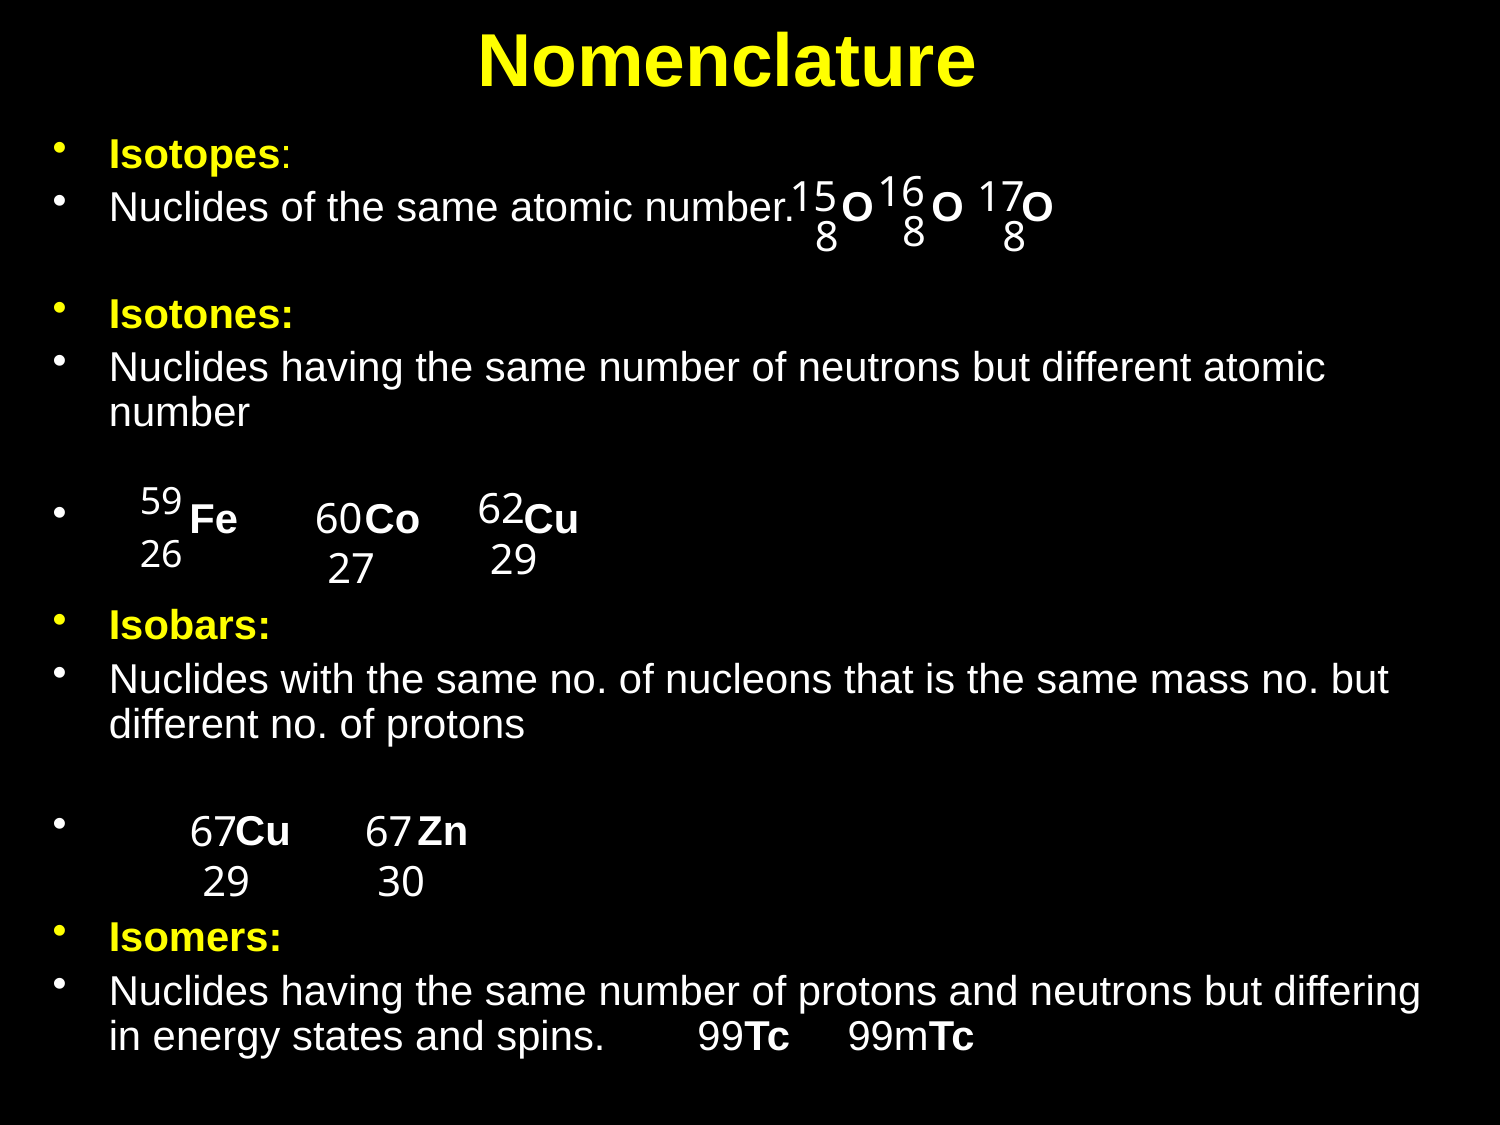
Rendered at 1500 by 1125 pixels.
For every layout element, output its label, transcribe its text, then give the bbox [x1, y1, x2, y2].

text_box 8 [887, 222, 950, 263]
list Isotopes: Nuclides of the same atomic number. O O O Isotones: Nuclides having the same number of neutrons but different atomic number Fe Co Cu Isobars: Nuclides with the same no. of nucleons that is the same mass no. but different no. of protons Cu Zn Isomers: Nuclides having the same number of protons and neutrons but differing in energy states and spins. 99Tc 99mTc [37, 124, 1463, 1125]
text_box 67 [349, 797, 438, 863]
text_box 15 [774, 162, 863, 228]
text_box 26 [125, 522, 225, 583]
text_box 8 [987, 228, 1050, 268]
text_box 16 [862, 157, 950, 222]
text_box 29 [187, 847, 288, 913]
text_box 30 [362, 847, 463, 913]
text_box 62 [462, 474, 550, 540]
text_box 67 [174, 797, 263, 863]
text_box 17 [962, 162, 1050, 228]
text_box 59 [124, 469, 213, 530]
title Nomenclature [99, 0, 1376, 124]
text_box 27 [312, 534, 413, 600]
text_box 60 [299, 484, 388, 550]
text_box 8 [799, 228, 863, 268]
text_box 29 [474, 525, 575, 590]
